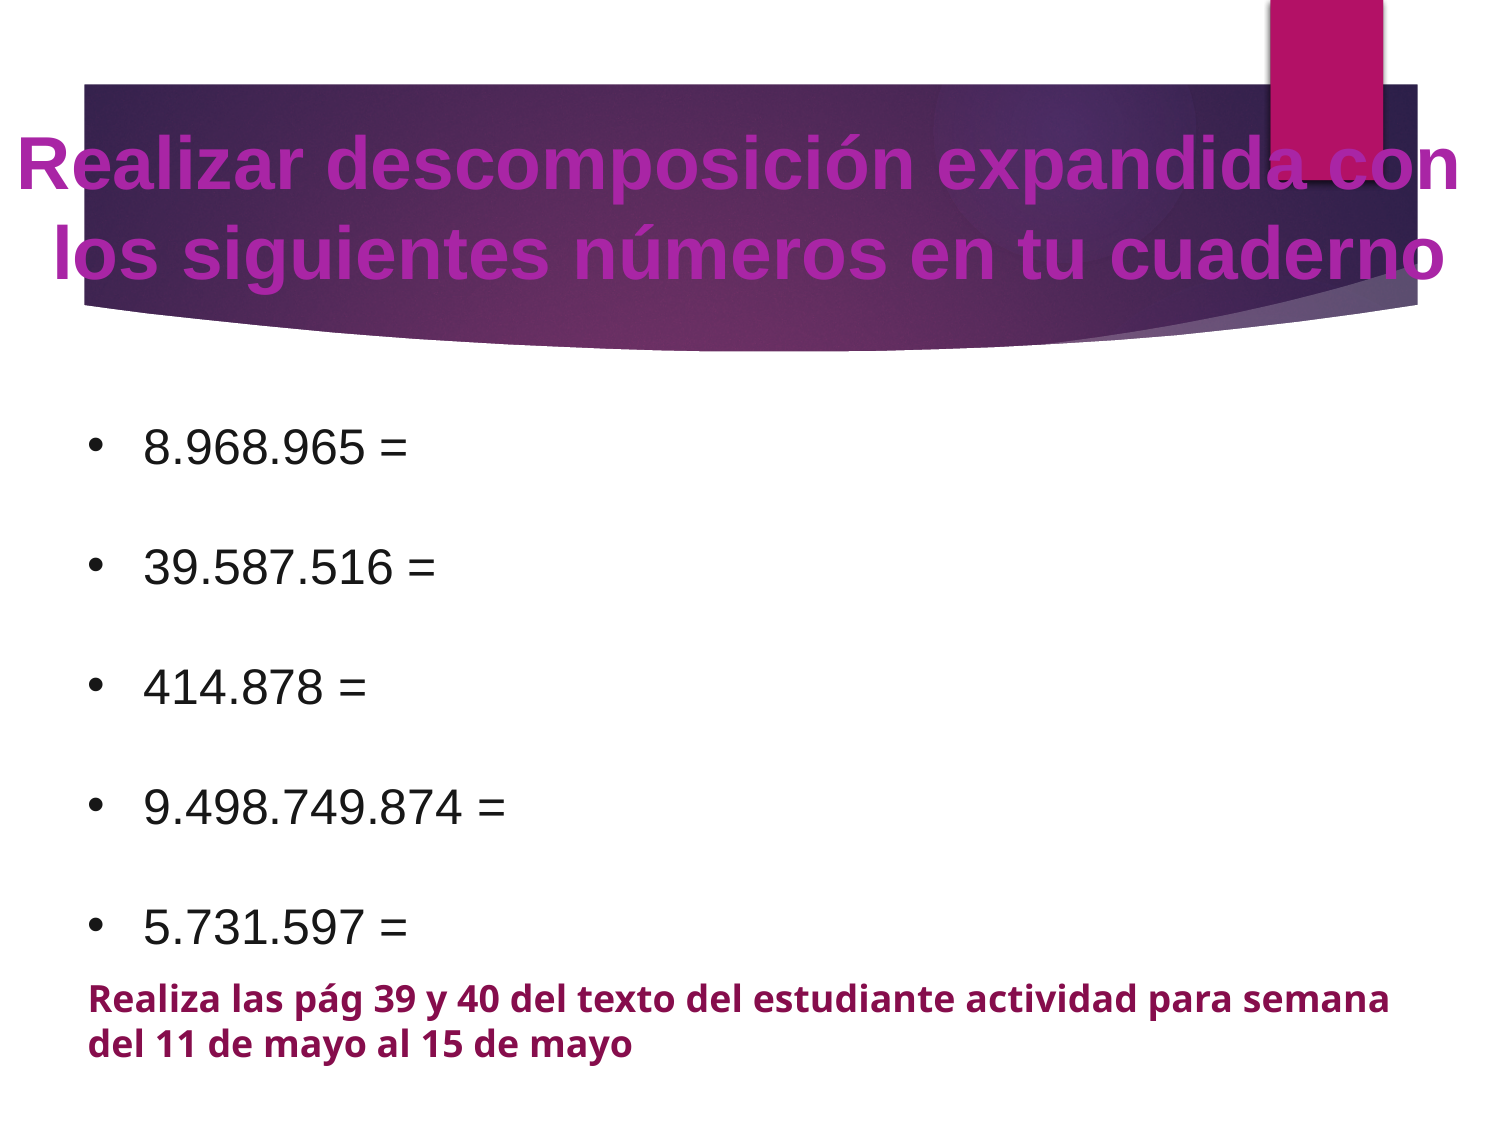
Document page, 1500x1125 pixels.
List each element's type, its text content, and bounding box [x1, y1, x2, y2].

text_box Realiza las pág 39 y 40 del texto del estudiante actividad para semana del 11 de mayo al 15 de mayo [72, 967, 1459, 1073]
text_box Realizar descomposición expandida con los siguientes números en tu cuaderno [1, 106, 1499, 302]
text_box 8.968.965 = 39.587.516 = 414.878 = 9.498.749.874 = 5.731.597 = [72, 346, 809, 967]
